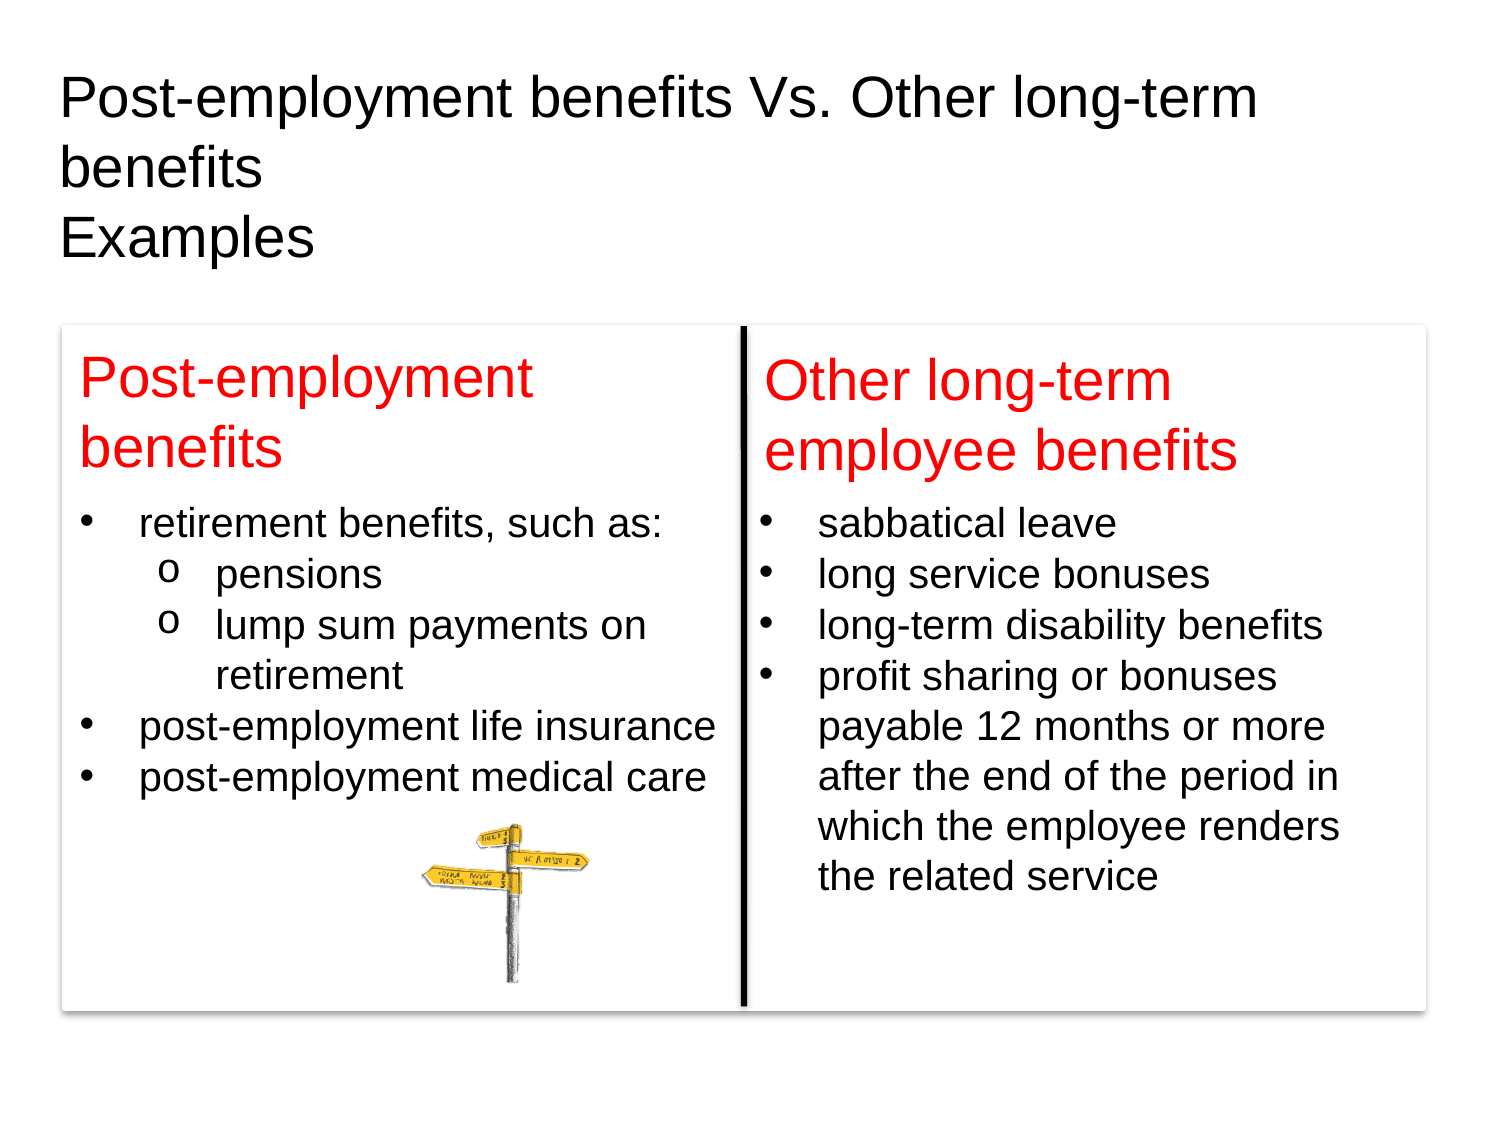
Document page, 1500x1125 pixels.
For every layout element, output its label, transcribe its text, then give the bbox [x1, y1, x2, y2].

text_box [353, 762, 668, 1053]
title Post-employment benefits Vs. Other long-term benefits Examples [58, 58, 1442, 296]
picture [353, 1009, 669, 1054]
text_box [64, 325, 1424, 1009]
